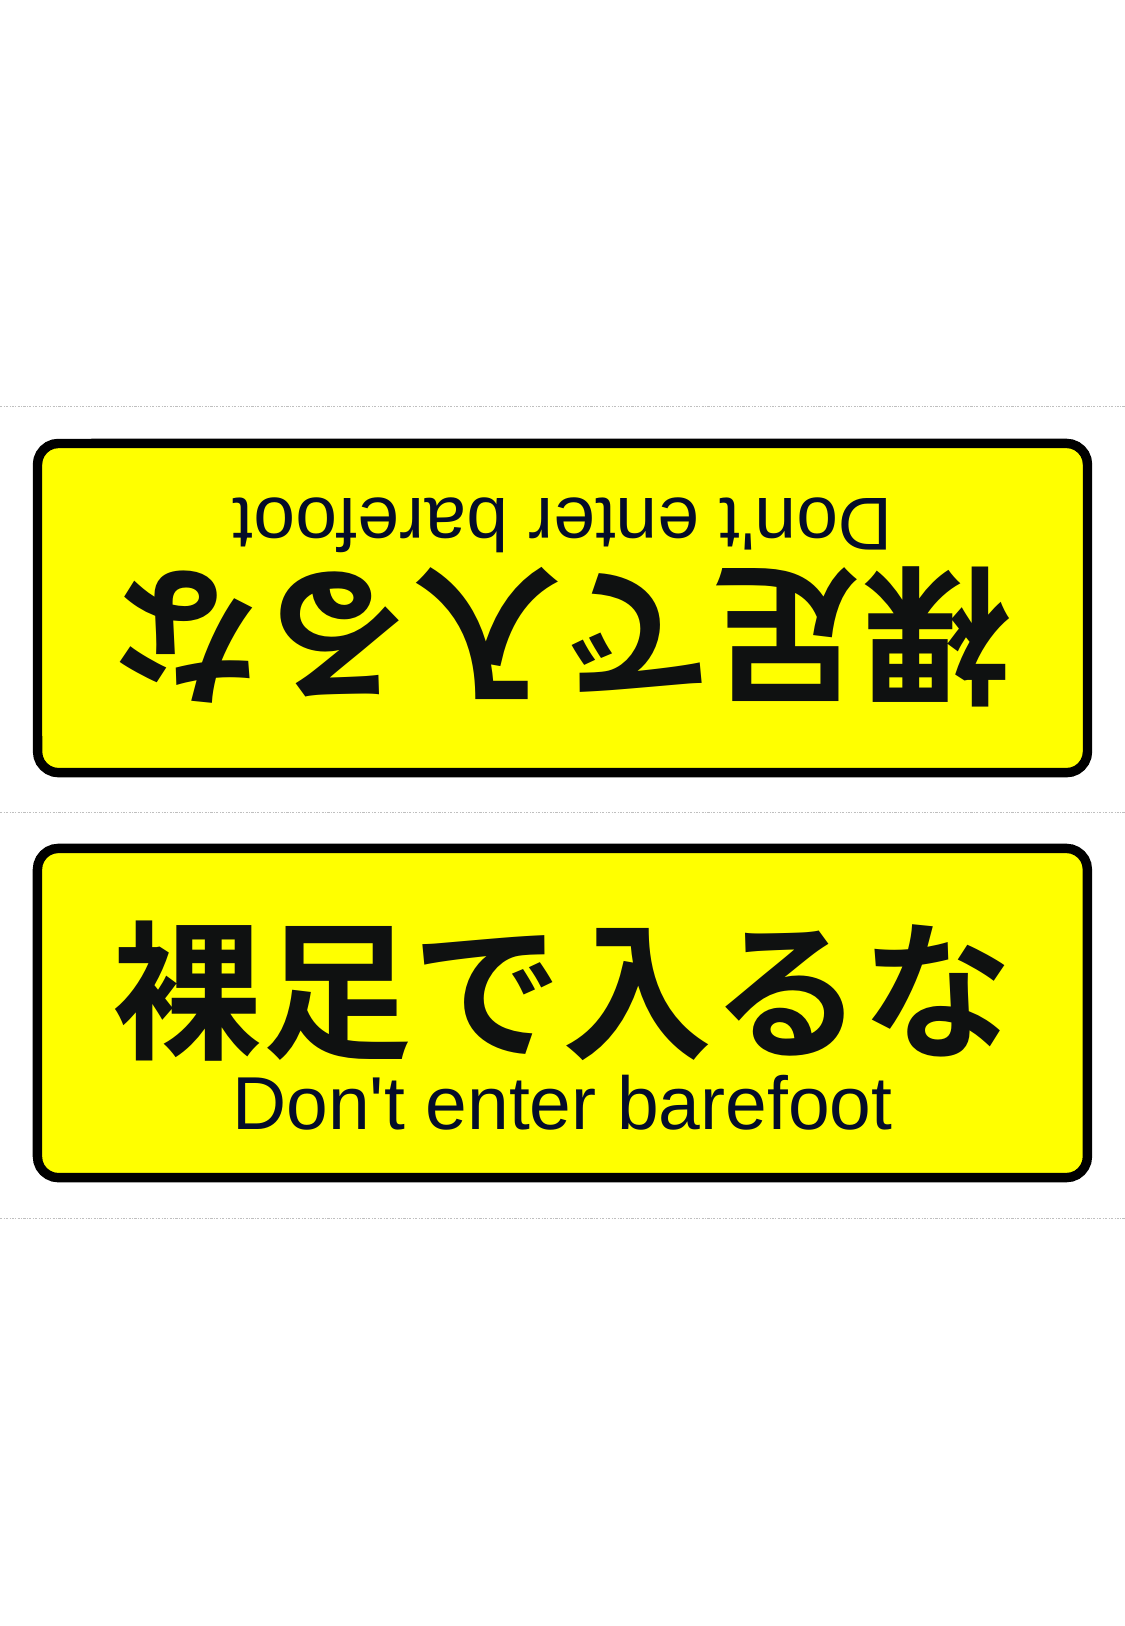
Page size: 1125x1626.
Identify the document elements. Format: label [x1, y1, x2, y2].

text_box [36, 847, 1089, 1179]
text_box [36, 442, 1089, 774]
text_box [92, 890, 1032, 1153]
text_box [92, 474, 1032, 738]
